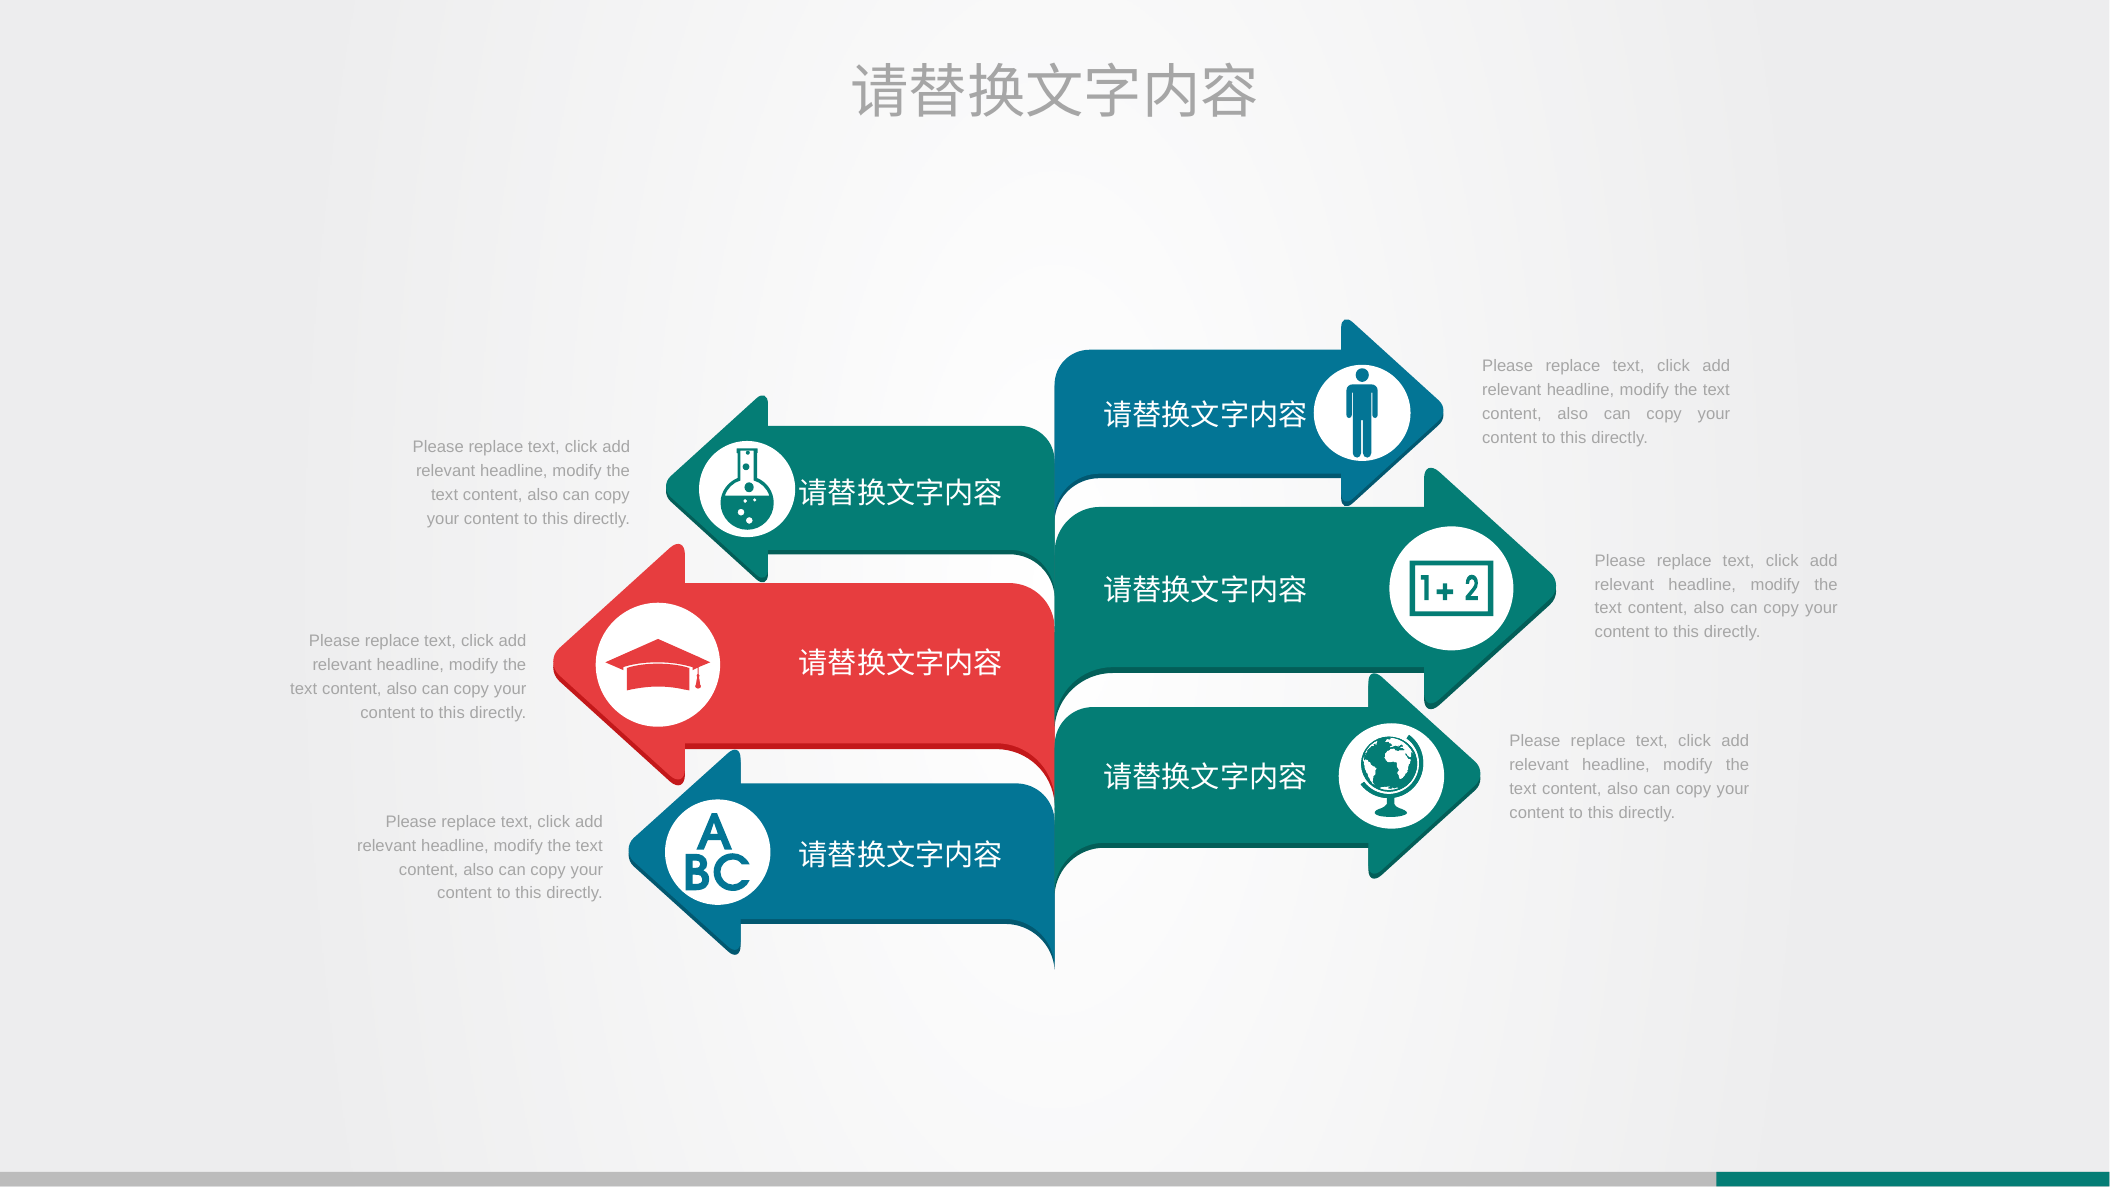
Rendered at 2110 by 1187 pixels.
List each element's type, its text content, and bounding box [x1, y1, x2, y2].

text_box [551, 540, 1054, 804]
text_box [1054, 728, 1483, 894]
text_box Please replace text, click add relevant headline, modify the text content, also can copy your content to this directly. [1573, 535, 1859, 652]
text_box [595, 602, 721, 727]
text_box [664, 392, 1054, 540]
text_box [1389, 526, 1514, 651]
text_box Please replace text, click add relevant headline, modify the text content, also can copy your content to this directly. [1461, 340, 1752, 458]
text_box Please replace text, click add relevant headline, modify the text content, also can copy your content to this directly. [1488, 715, 1771, 833]
picture [0, 0, 2110, 1171]
text_box Please replace text, click add relevant headline, modify the text content, also can copy your content to this directly. [373, 421, 652, 539]
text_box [664, 799, 771, 905]
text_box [1054, 316, 1446, 464]
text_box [699, 440, 796, 538]
text_box Please replace text, click add relevant headline, modify the text content, also can copy your content to this directly. [261, 615, 548, 733]
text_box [1054, 464, 1559, 728]
text_box 请替换文字内容 [820, 32, 1289, 124]
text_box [1338, 723, 1445, 829]
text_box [626, 804, 1055, 970]
text_box Please replace text, click add relevant headline, modify the text content, also can copy your content to this directly. [319, 796, 625, 913]
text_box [1313, 364, 1411, 461]
